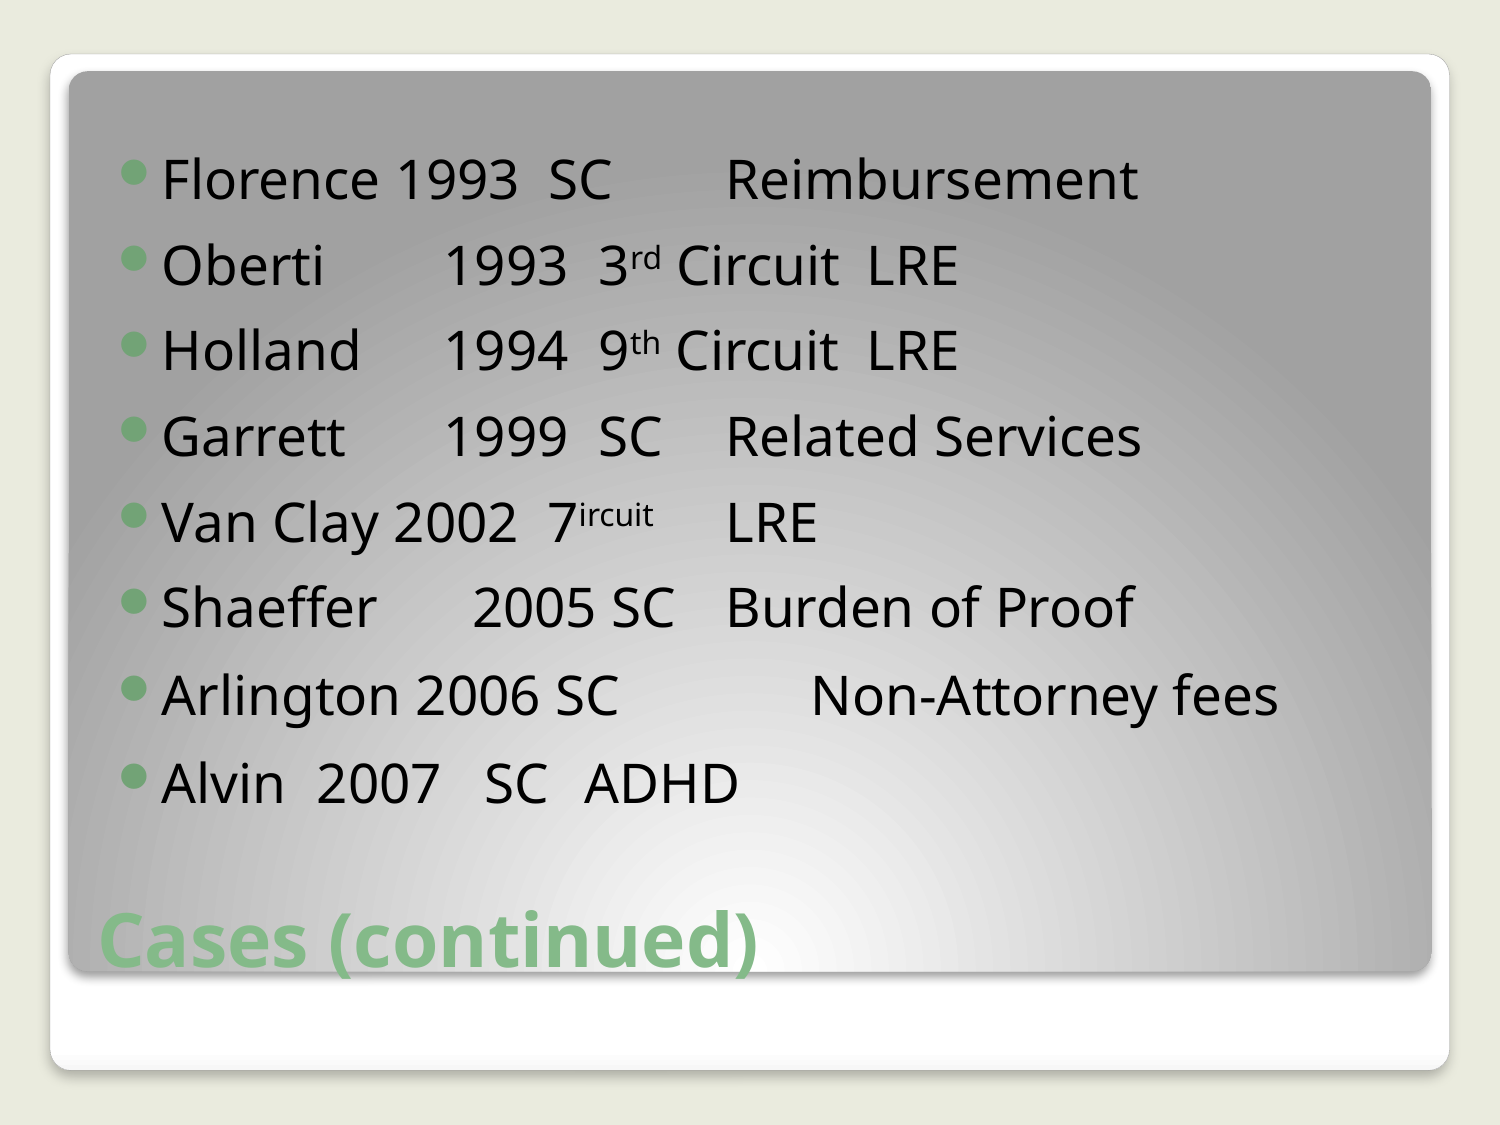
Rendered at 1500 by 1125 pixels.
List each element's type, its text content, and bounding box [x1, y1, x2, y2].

title Cases (continued) [82, 817, 1425, 990]
list Florence 1993 SC Reimbursement Oberti 1993 3rd Circuit LRE Holland 1994 9th Circuit LRE Garrett 1999 SC Related Services Van Clay 2002 7ircuit LRE Shaeffer 2005 SC Burden of Proof Arlington 2006 SC Non-Attorney fees Alvin 2007 SC ADHD [87, 137, 1430, 825]
